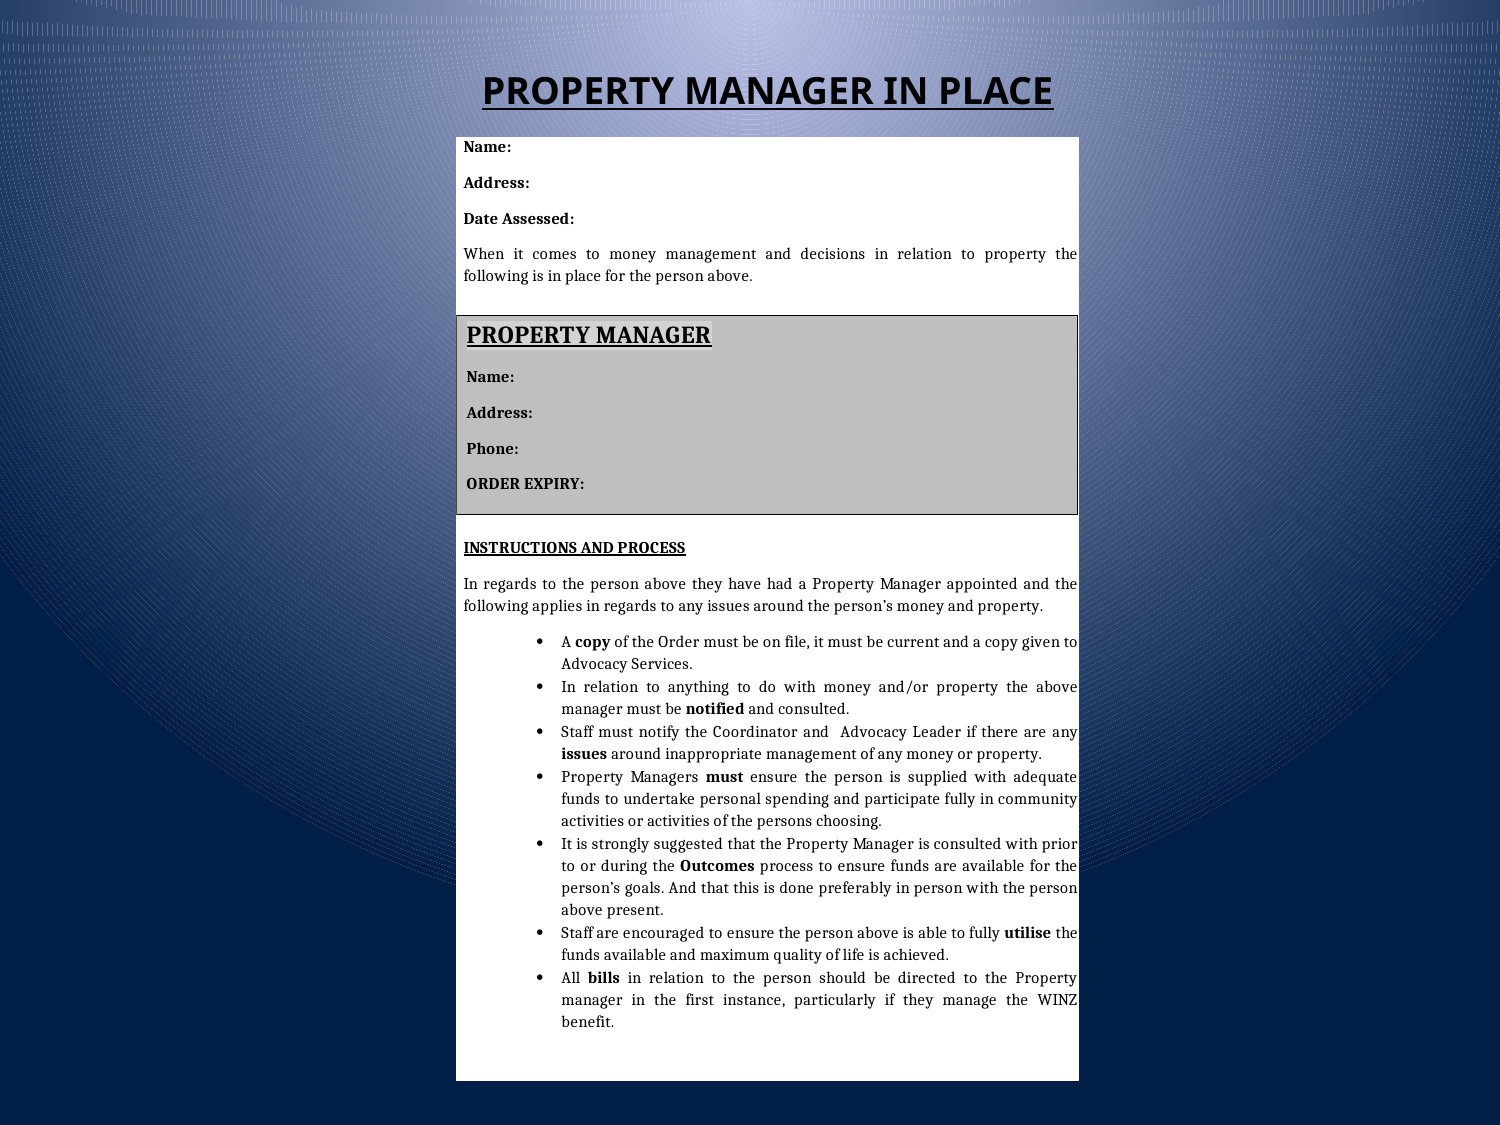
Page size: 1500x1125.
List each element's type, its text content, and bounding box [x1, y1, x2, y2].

text_box PROPERTY MANAGER IN PLACE [312, 59, 1223, 120]
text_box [456, 136, 1080, 1082]
